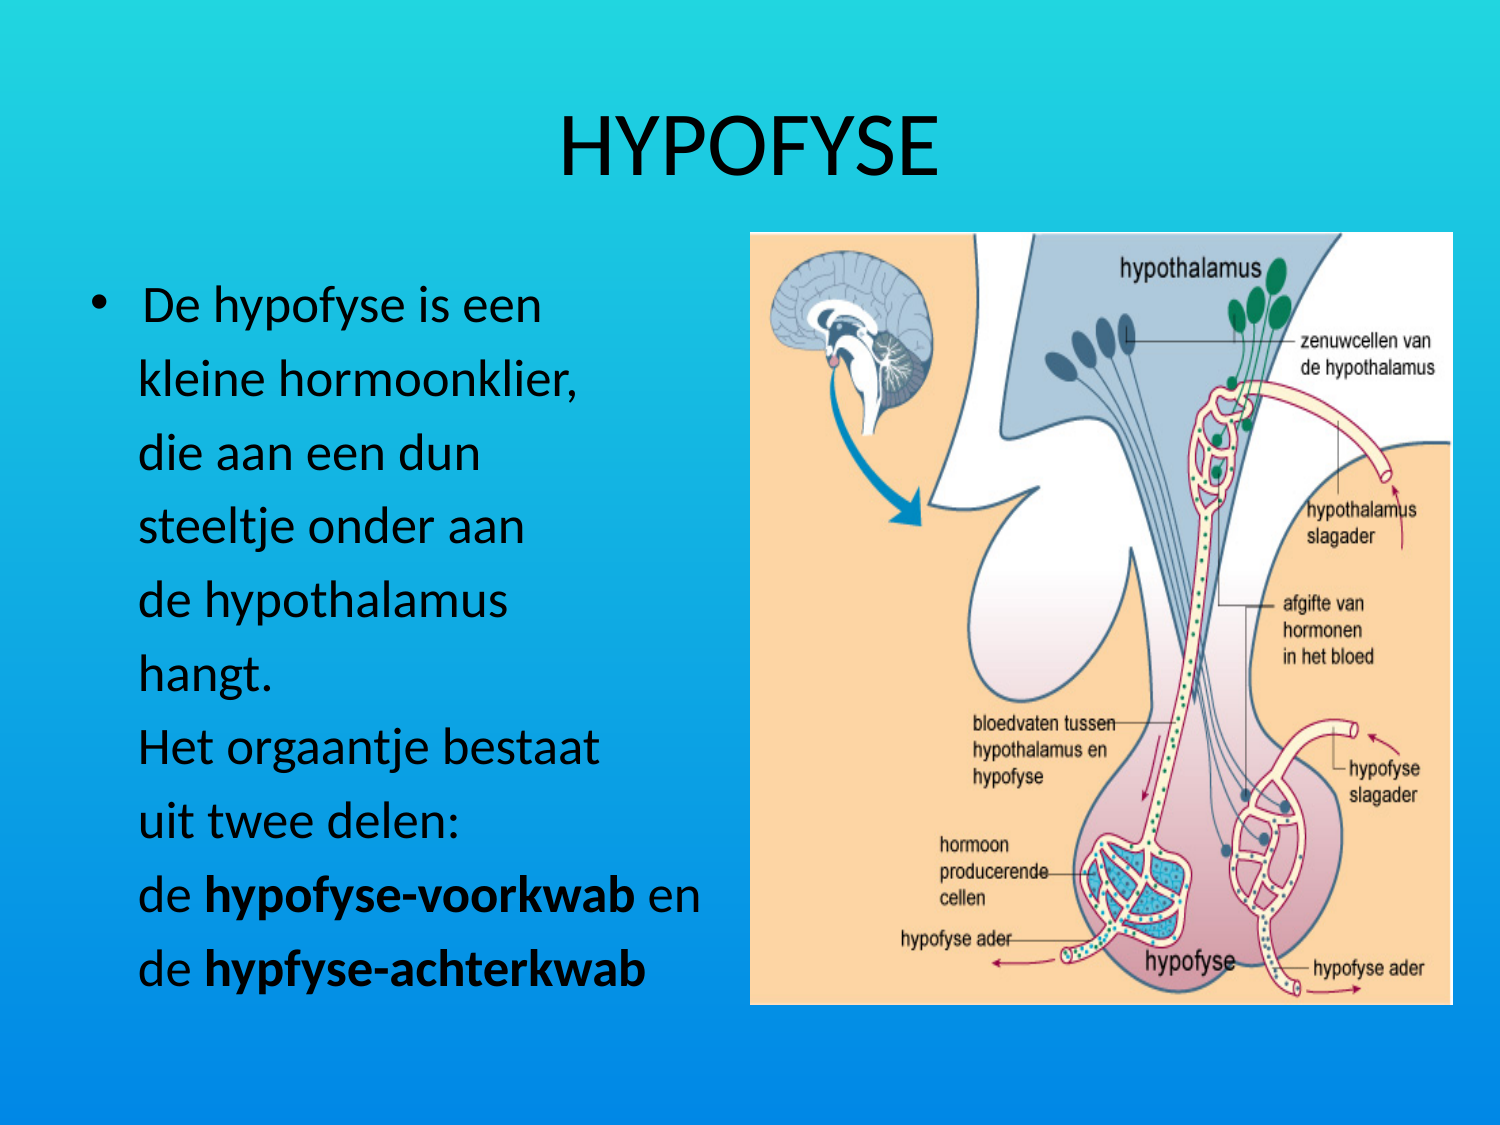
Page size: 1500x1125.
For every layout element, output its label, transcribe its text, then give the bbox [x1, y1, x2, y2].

list De hypofyse is een kleine hormoonklier, die aan een dun steeltje onder aan de hypothalamus hangt. Het orgaantje bestaat uit twee delen: de hypofyse-voorkwab en de hypfyse-achterkwab [75, 262, 744, 1005]
picture [1454, 891, 1458, 902]
title HYPOFYSE [75, 45, 1425, 233]
picture [749, 232, 1500, 1006]
